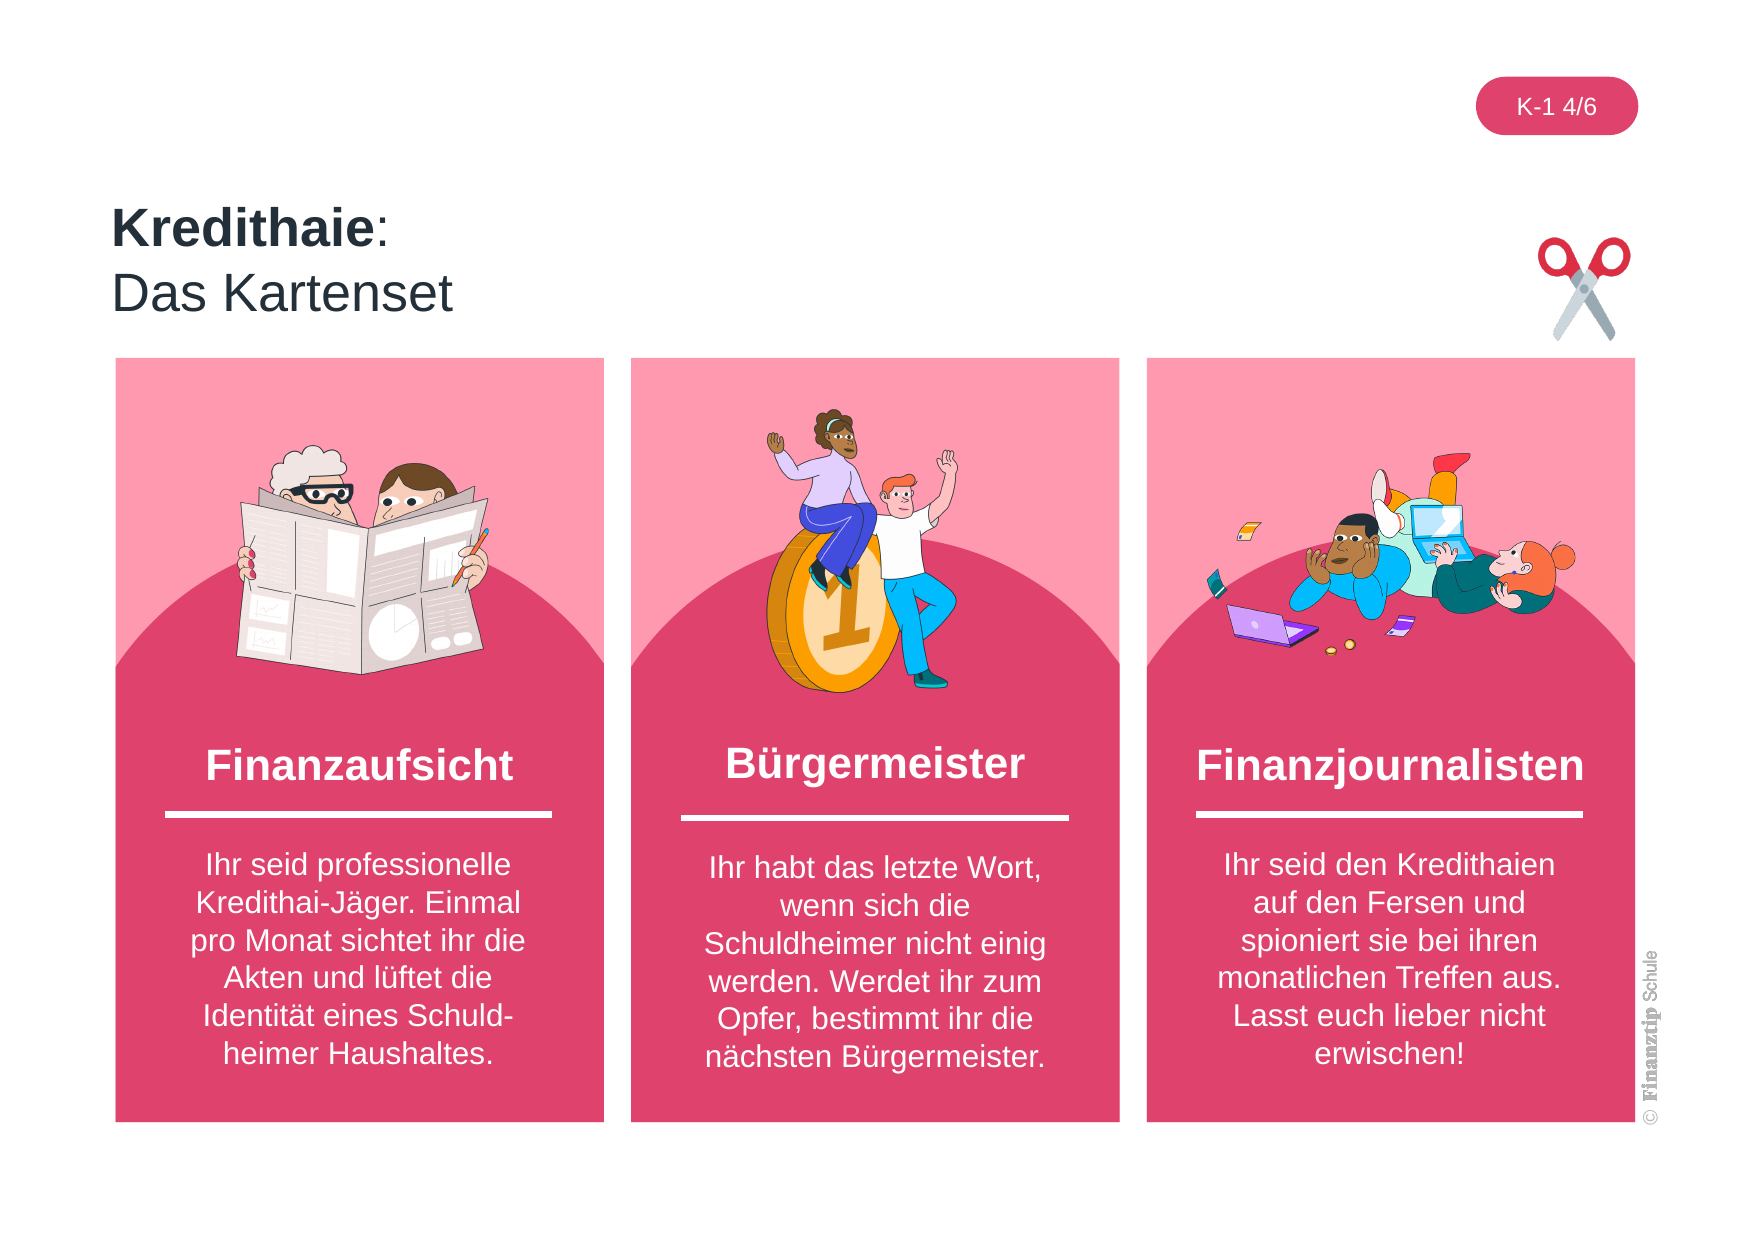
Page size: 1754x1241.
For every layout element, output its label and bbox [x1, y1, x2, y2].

text_box [115, 357, 604, 1123]
text_box [1146, 357, 1636, 1123]
picture [1639, 951, 1661, 1101]
text_box [631, 357, 1120, 1123]
picture [1532, 237, 1636, 344]
